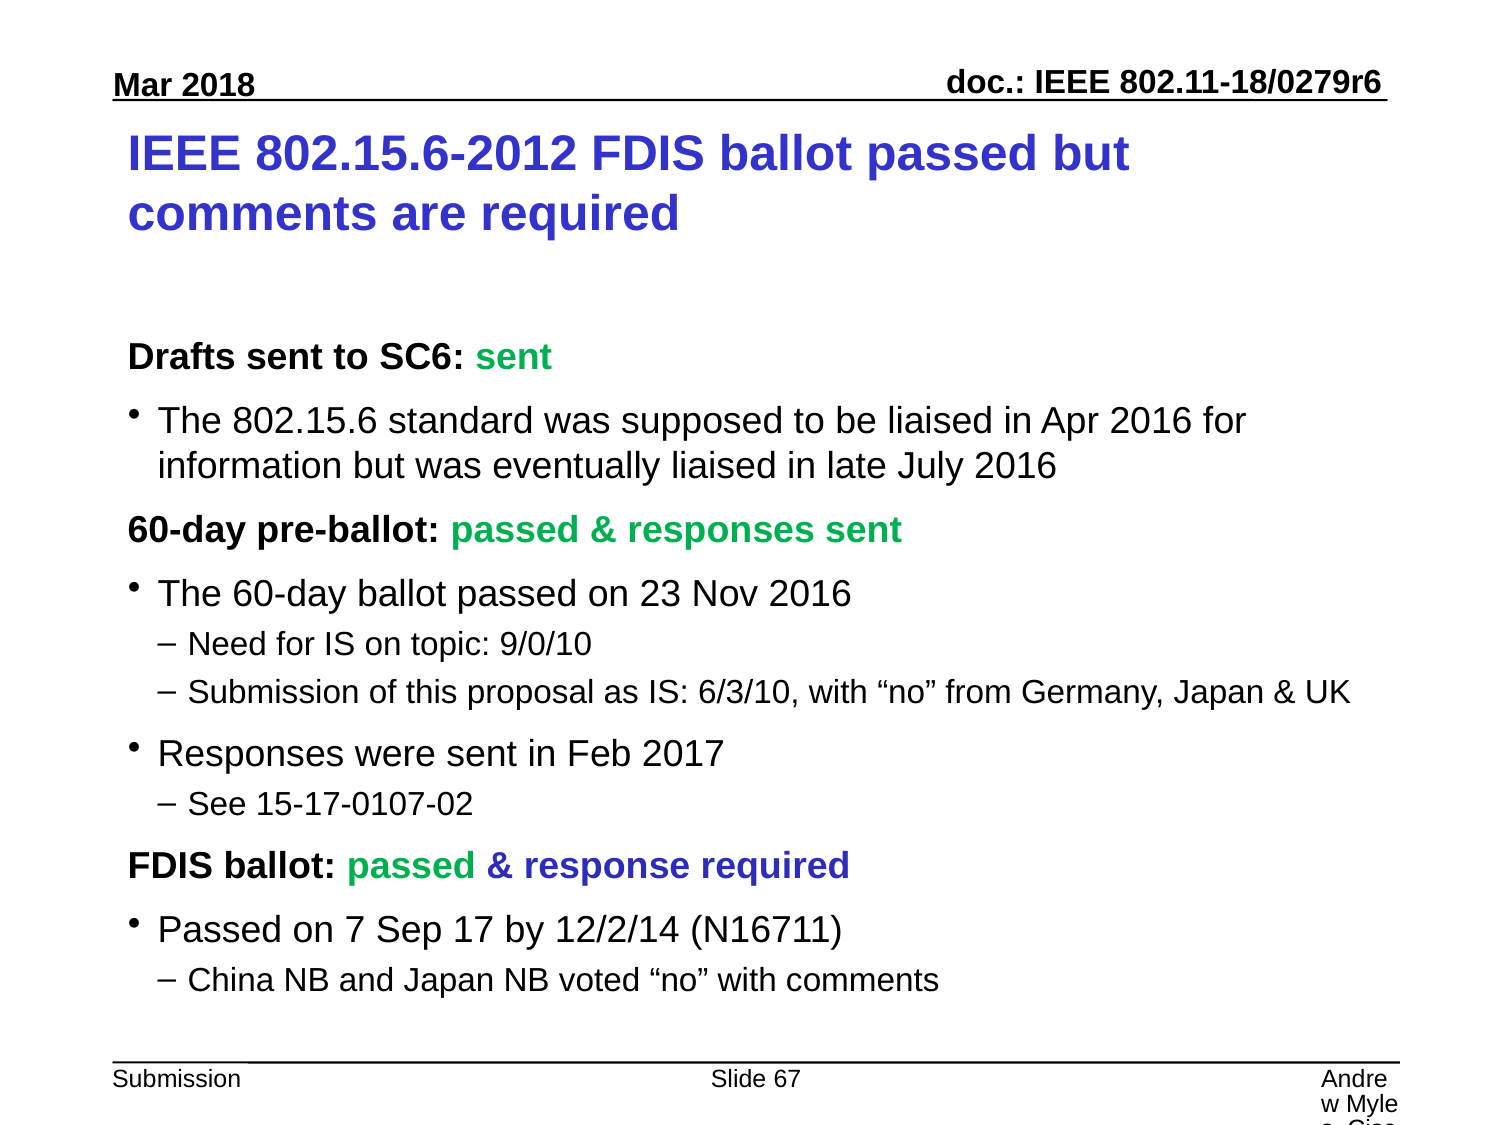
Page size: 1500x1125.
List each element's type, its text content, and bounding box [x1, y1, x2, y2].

footer Andrew Myles, Cisco [1320, 1061, 1402, 1093]
title IEEE 802.15.6-2012 FDIS ballot passed but comments are required [112, 112, 1388, 288]
slide_number Slide 67 [709, 1061, 803, 1093]
list Drafts sent to SC6: sent The 802.15.6 standard was supposed to be liaised in Apr 2016 for information but was eventually liaised in late July 2016 60-day pre-ballot: passed & responses sent The 60-day ballot passed on 23 Nov 2016 Need for IS on topic: 9/0/10 Submission of this proposal as IS: 6/3/10, with “no” from Germany, Japan & UK Responses were sent in Feb 2017 See 15-17-0107-02 FDIS ballot: passed & response required Passed on 7 Sep 17 by 12/2/14 (N16711) China NB and Japan NB voted “no” with comments [112, 324, 1388, 1000]
